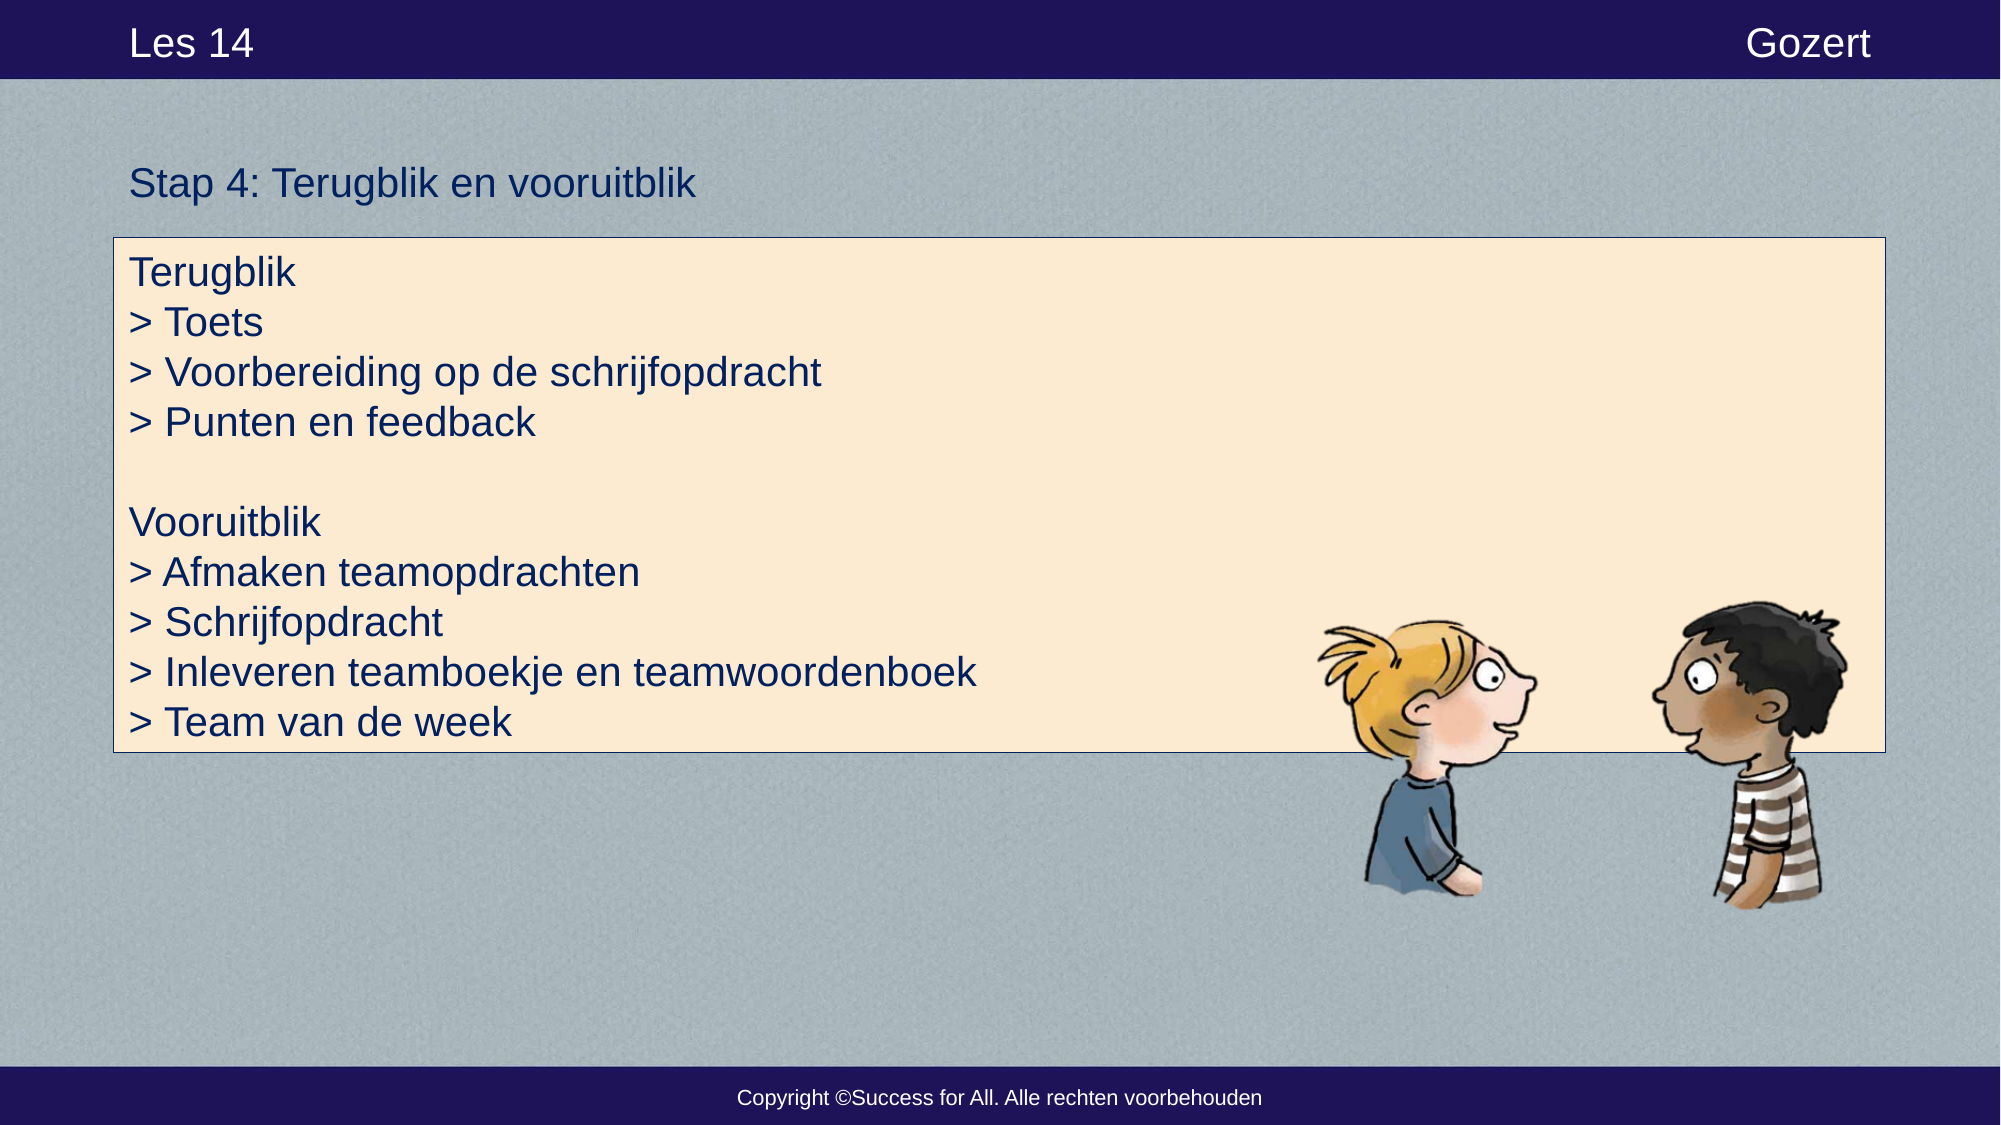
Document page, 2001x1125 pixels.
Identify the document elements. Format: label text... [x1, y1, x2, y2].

text_box Terugblik > Toets > Voorbereiding op de schrijfopdracht > Punten en feedback Vooruitblik > Afmaken teamopdrachten > Schrijfopdracht > Inleveren teamboekje en teamwoordenboek > Team van de week [113, 237, 1886, 753]
text_box Stap 4: Terugblik en vooruitblik [113, 148, 1635, 214]
text_box Les 14 [114, 8, 354, 73]
text_box Copyright ©Success for All. Alle rechten voorbehouden [0, 1076, 2000, 1125]
picture [0, 0, 2001, 1125]
text_box Gozert [999, 8, 1886, 73]
